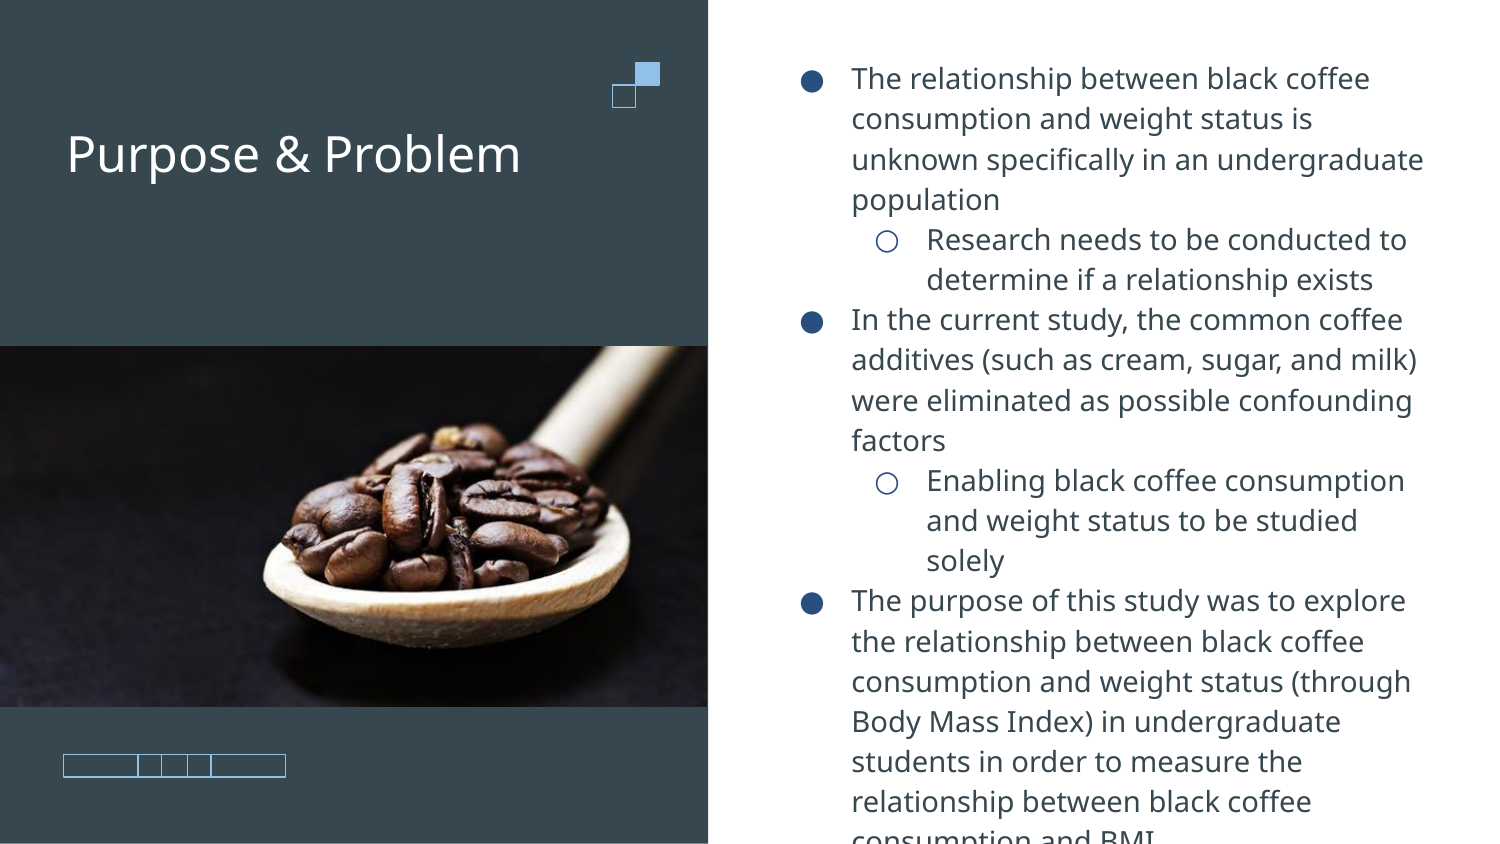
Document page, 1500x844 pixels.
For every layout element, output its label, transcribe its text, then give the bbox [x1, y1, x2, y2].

list The relationship between black coffee consumption and weight status is unknown specifically in an undergraduate population Research needs to be conducted to determine if a relationship exists In the current study, the common coffee additives (such as cream, sugar, and milk) were eliminated as possible confounding factors Enabling black coffee consumption and weight status to be studied solely The purpose of this study was to explore the relationship between black coffee consumption and weight status (through Body Mass Index) in undergraduate students in order to measure the relationship between black coffee consumption and BMI. [761, 40, 1453, 655]
title Purpose & Problem [51, 107, 660, 344]
picture [0, 346, 708, 707]
